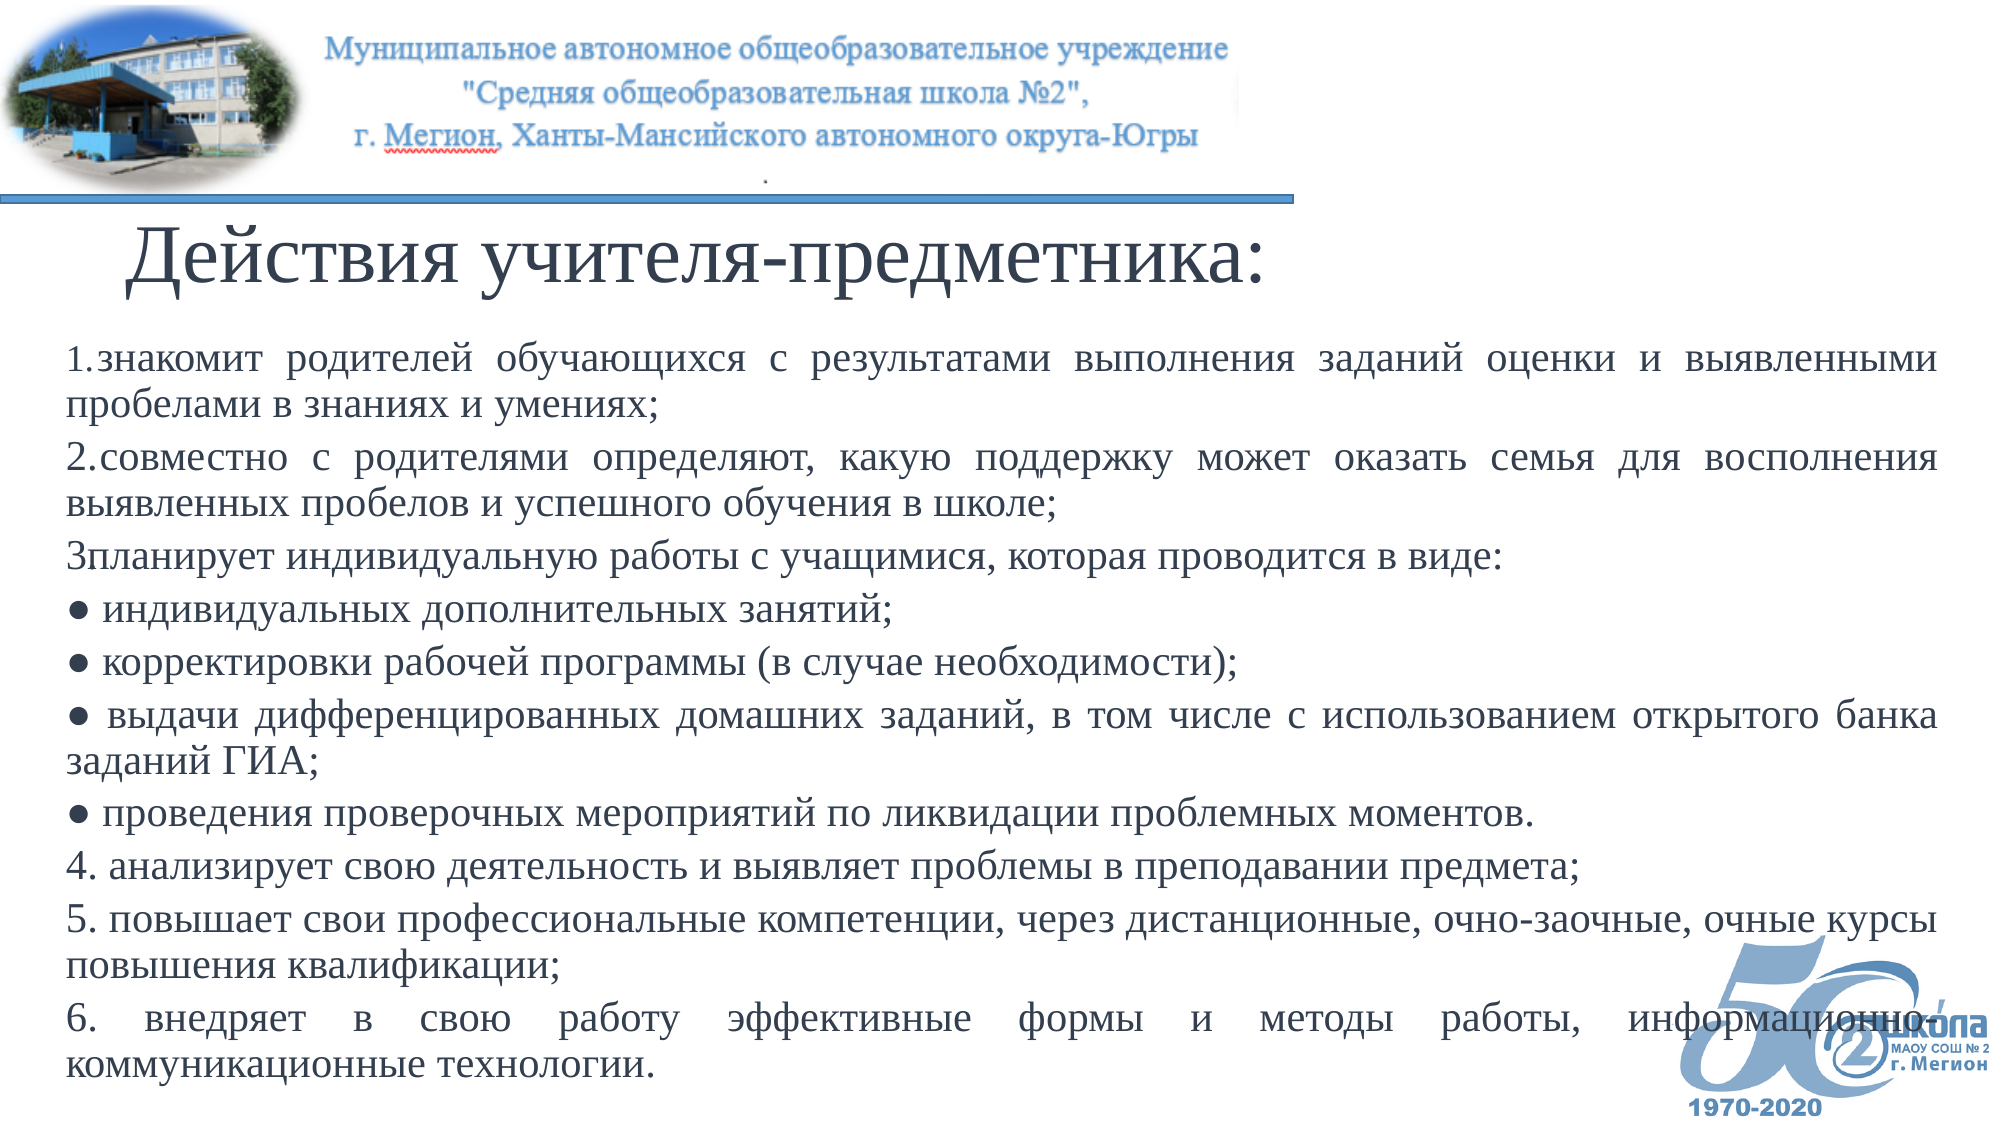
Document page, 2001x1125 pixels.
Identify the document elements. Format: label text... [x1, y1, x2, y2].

title Действия учителя-предметника: [109, 184, 1494, 327]
picture [0, 0, 1239, 194]
list знакомит родителей обучающихся с результатами выполнения заданий оценки и выявленными пробелами в знаниях и умениях; совместно с родителями определяют, какую поддержку может оказать семья для восполнения выявленных пробелов и успешного обучения в школе; планирует индивидуальную работы с учащимися, которая проводится в виде: ● индивидуальных дополнительных занятий; ● корректировки рабочей программы (в случае необходимости); ● выдачи дифференцированных домашних заданий, в том числе с использованием открытого банка заданий ГИА; ● проведения проверочных мероприятий по ликвидации проблемных моментов. 4. анализирует свою деятельность и выявляет проблемы в преподавании предмета; 5. повышает свои профессиональные компетенции, через дистанционные, очно-заочные, очные курсы повышения квалификации; 6. внедряет в свою работу эффективные формы и методы работы, информационно-коммуникационные технологии. [50, 327, 1956, 1115]
picture [1637, 904, 1992, 1125]
